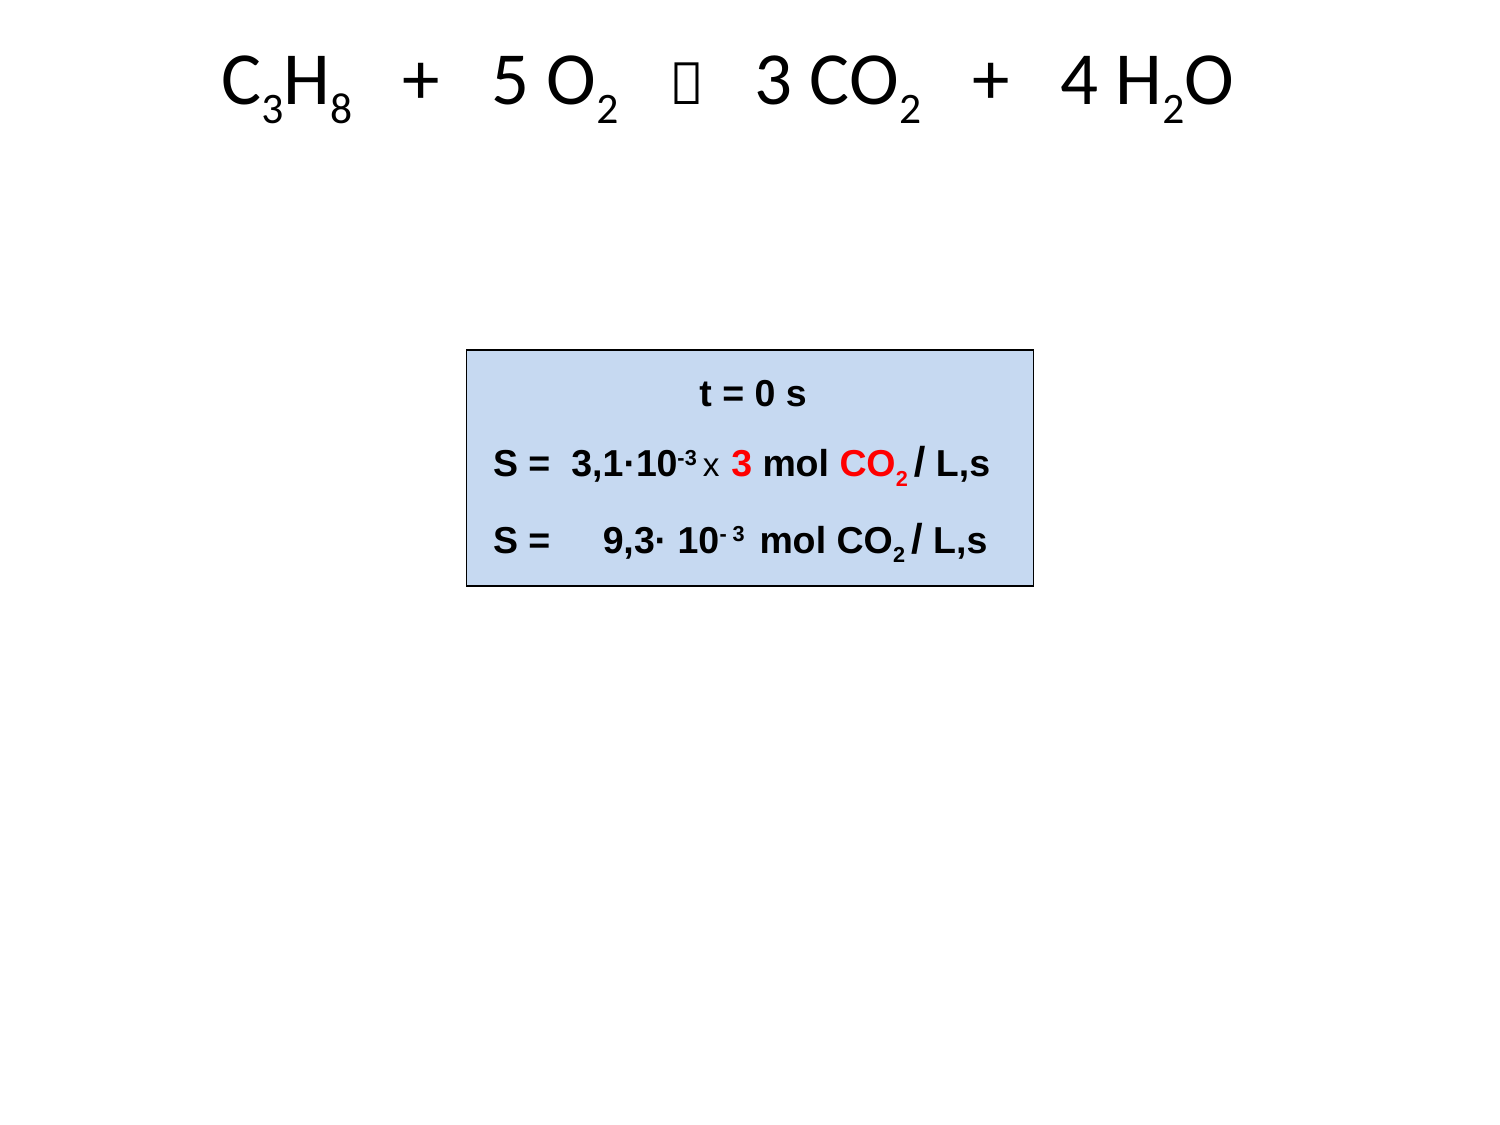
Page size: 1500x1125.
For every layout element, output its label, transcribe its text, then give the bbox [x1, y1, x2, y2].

text_box t = 0 s S = 3,1·10-3 x 3 mol CO2 / L,s S = 9,3· 10- 3 mol CO2 / L,s [466, 349, 1034, 587]
text_box C3H8 + 5 O2  3 CO2 + 4 H2O [206, 22, 1412, 140]
